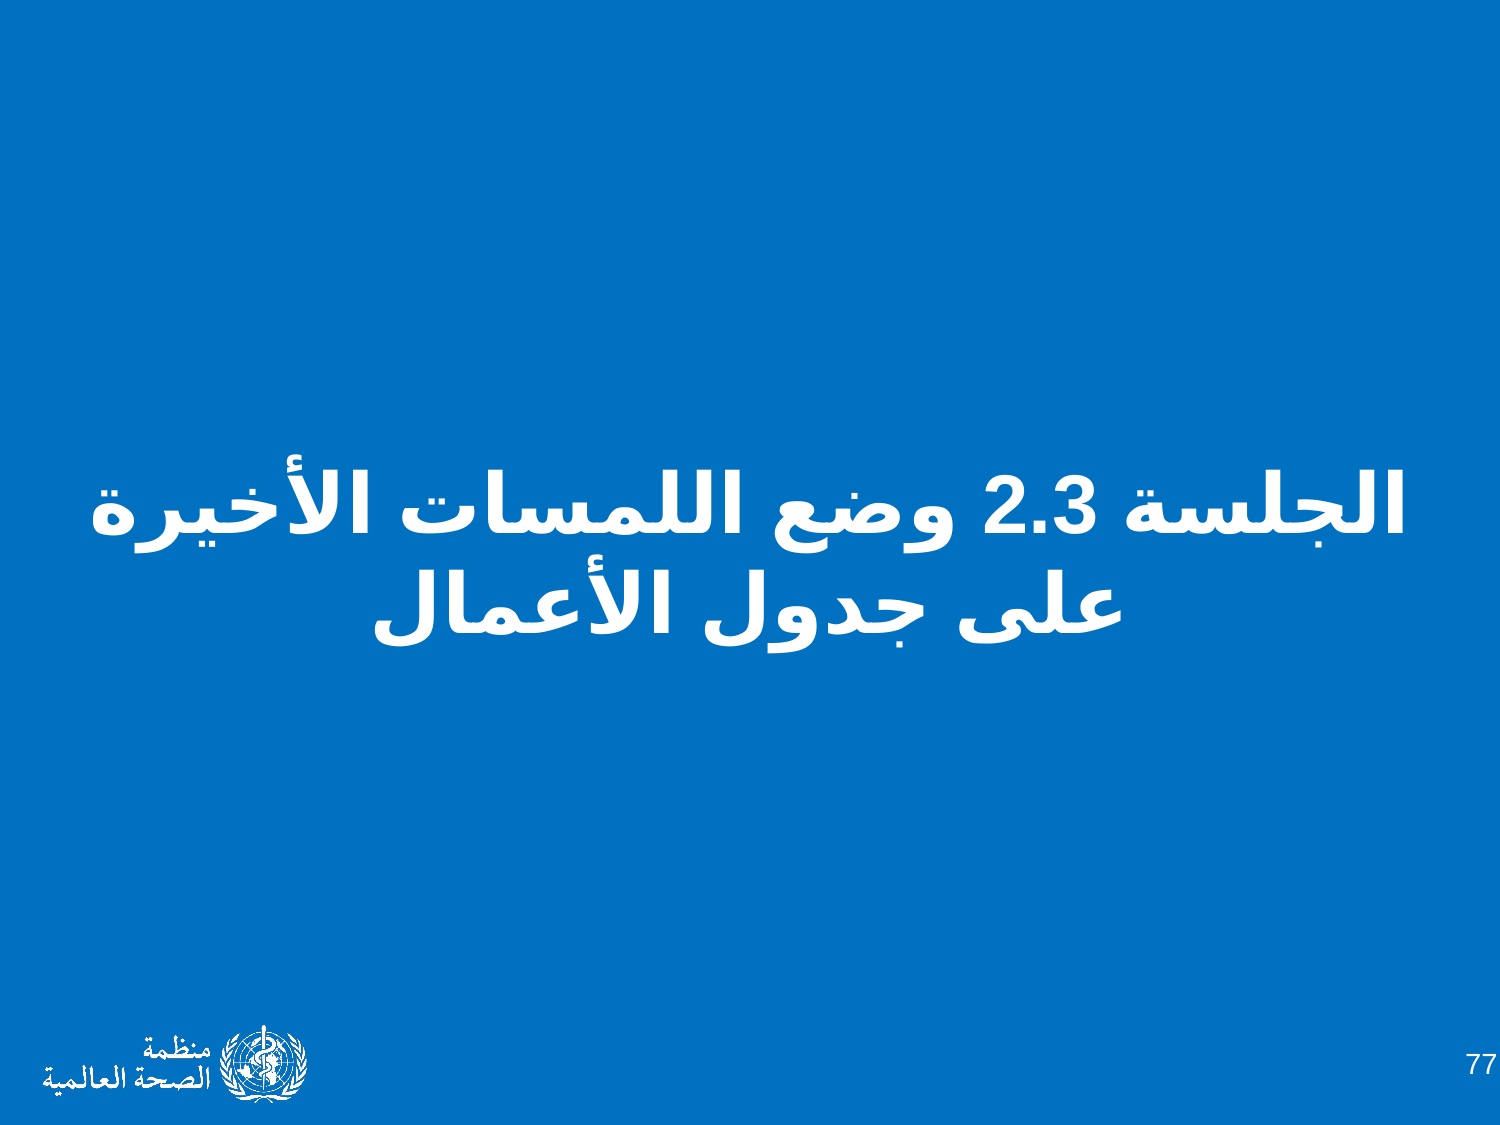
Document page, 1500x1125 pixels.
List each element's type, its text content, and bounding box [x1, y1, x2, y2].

list الجلسة 2.3 وضع اللمسات الأخيرة على جدول الأعمال [0, 0, 1500, 1001]
picture [43, 1025, 307, 1103]
